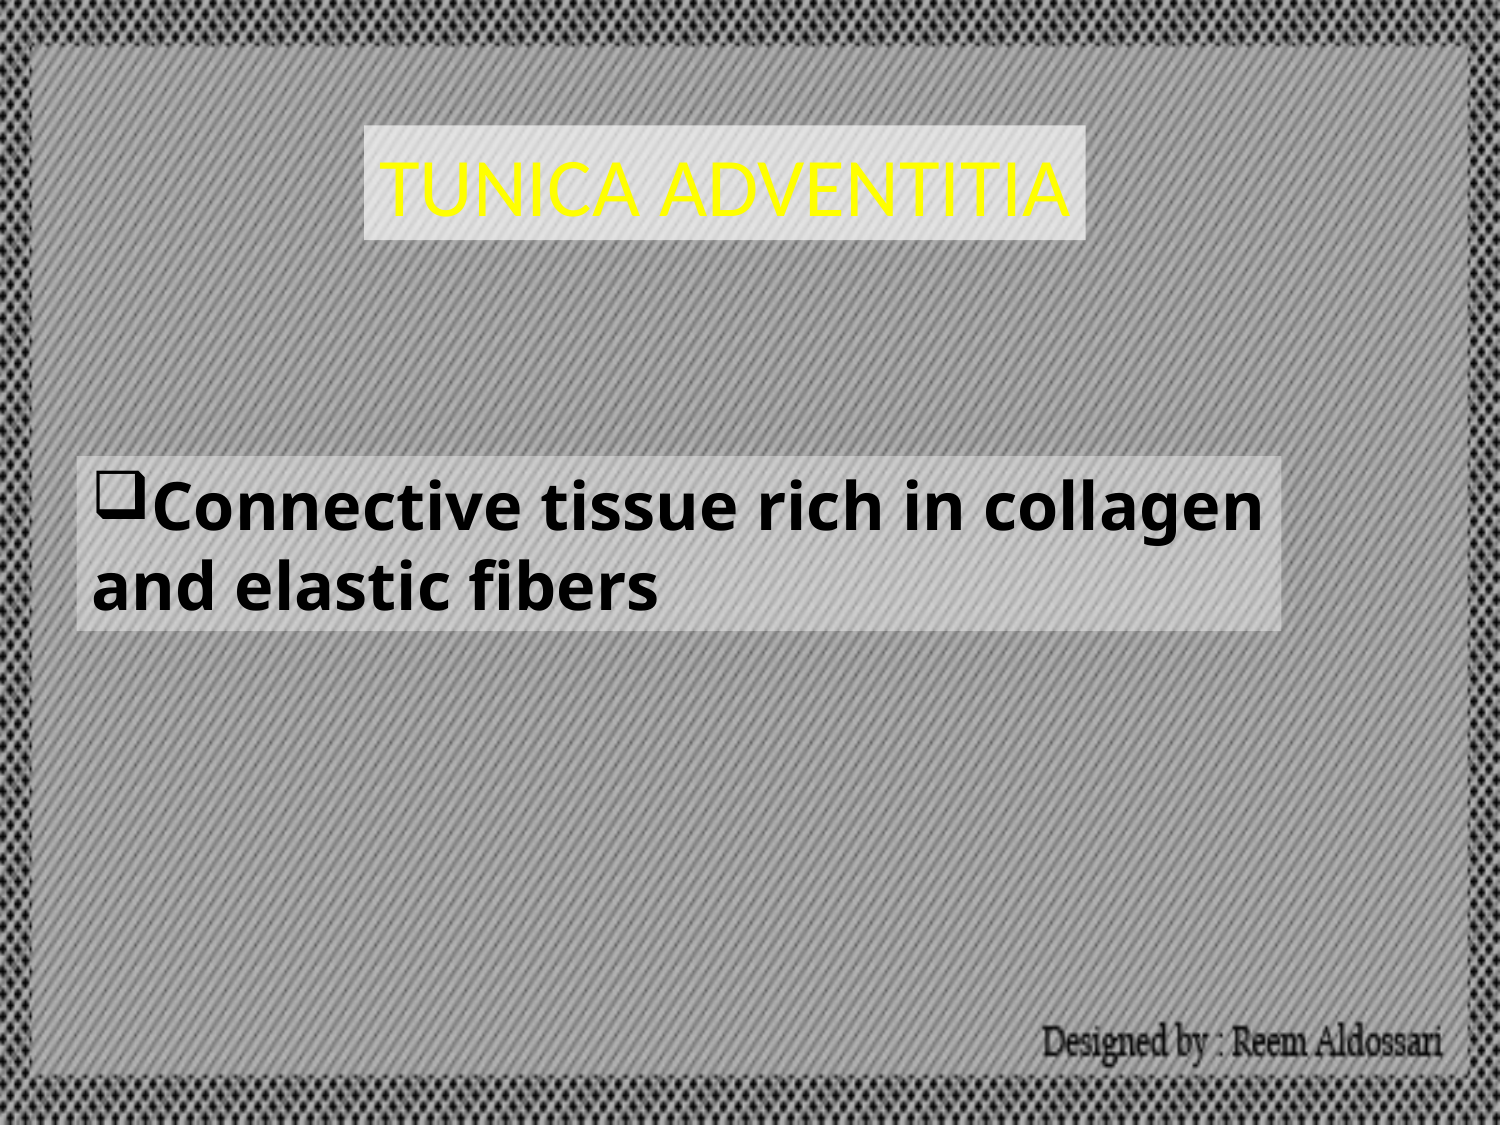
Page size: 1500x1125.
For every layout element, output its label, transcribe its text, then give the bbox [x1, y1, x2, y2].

picture [0, 0, 1500, 1125]
text_box Connective tissue rich in collagen and elastic fibers [76, 456, 1282, 631]
text_box TUNICA ADVENTITIA [364, 125, 1086, 241]
